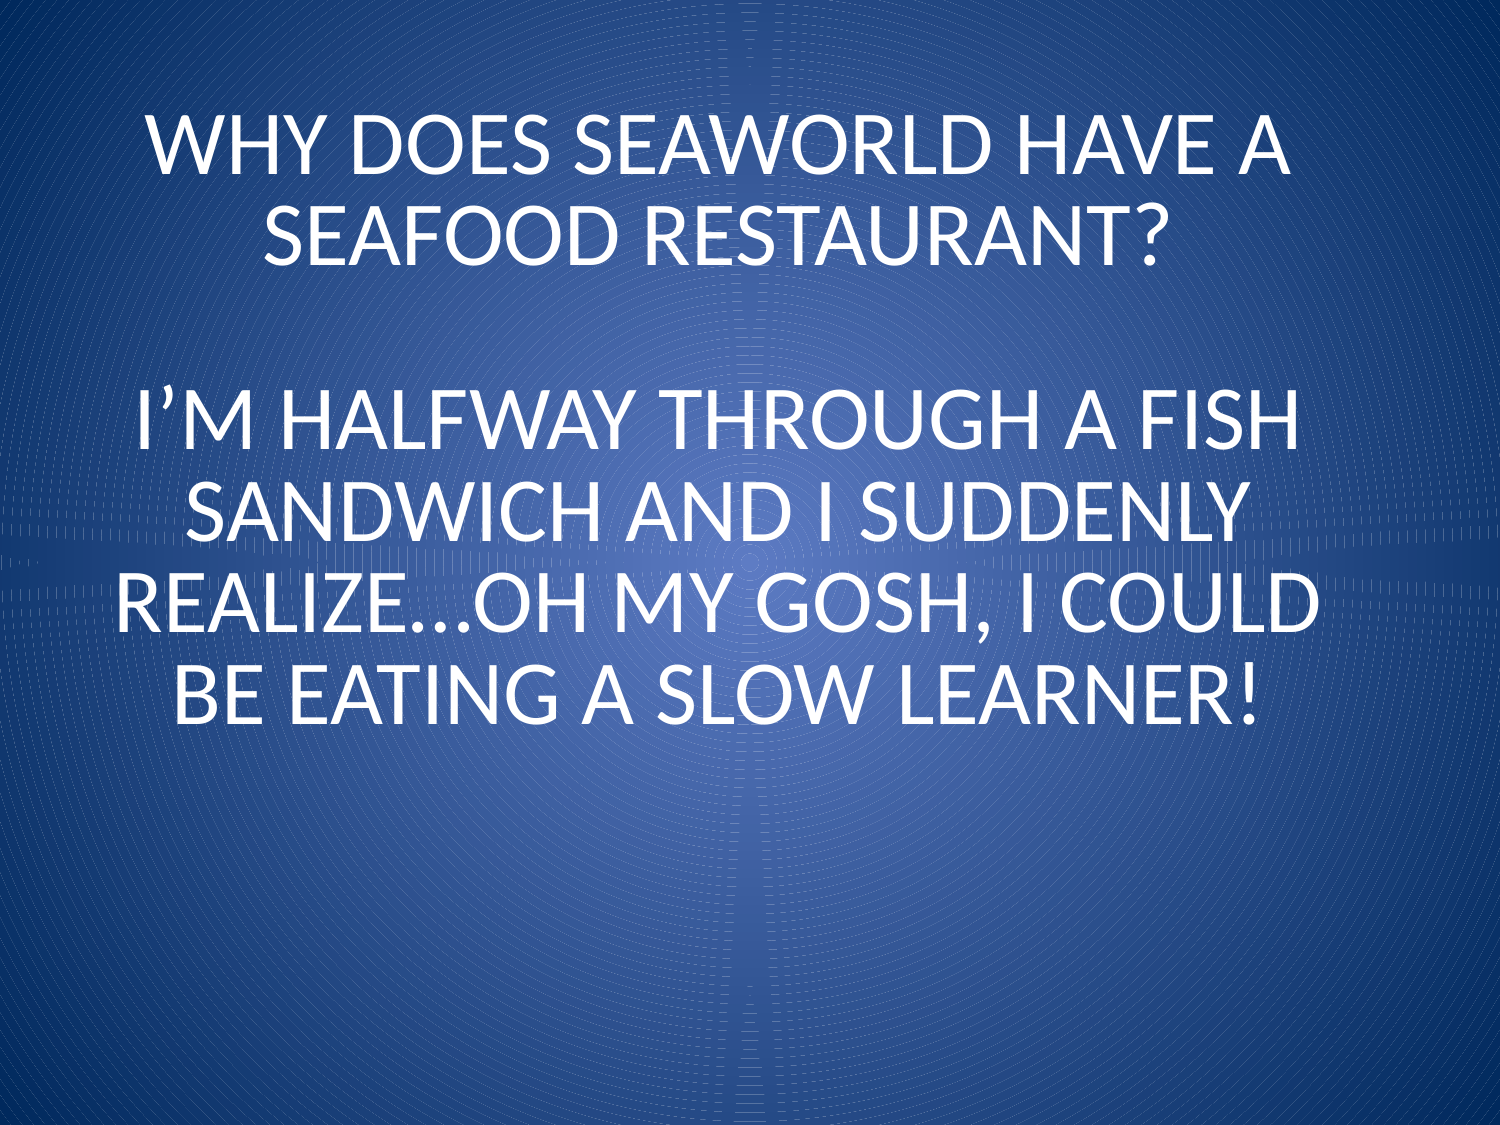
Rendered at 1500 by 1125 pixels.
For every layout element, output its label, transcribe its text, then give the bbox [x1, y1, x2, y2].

title WHY DOES SEAWORLD HAVE A SEAFOOD RESTAURANT? I’M HALFWAY THROUGH A FISH SANDWICH AND I SUDDENLY REALIZE…OH MY GOSH, I COULD BE EATING A SLOW LEARNER! [75, 45, 1363, 900]
